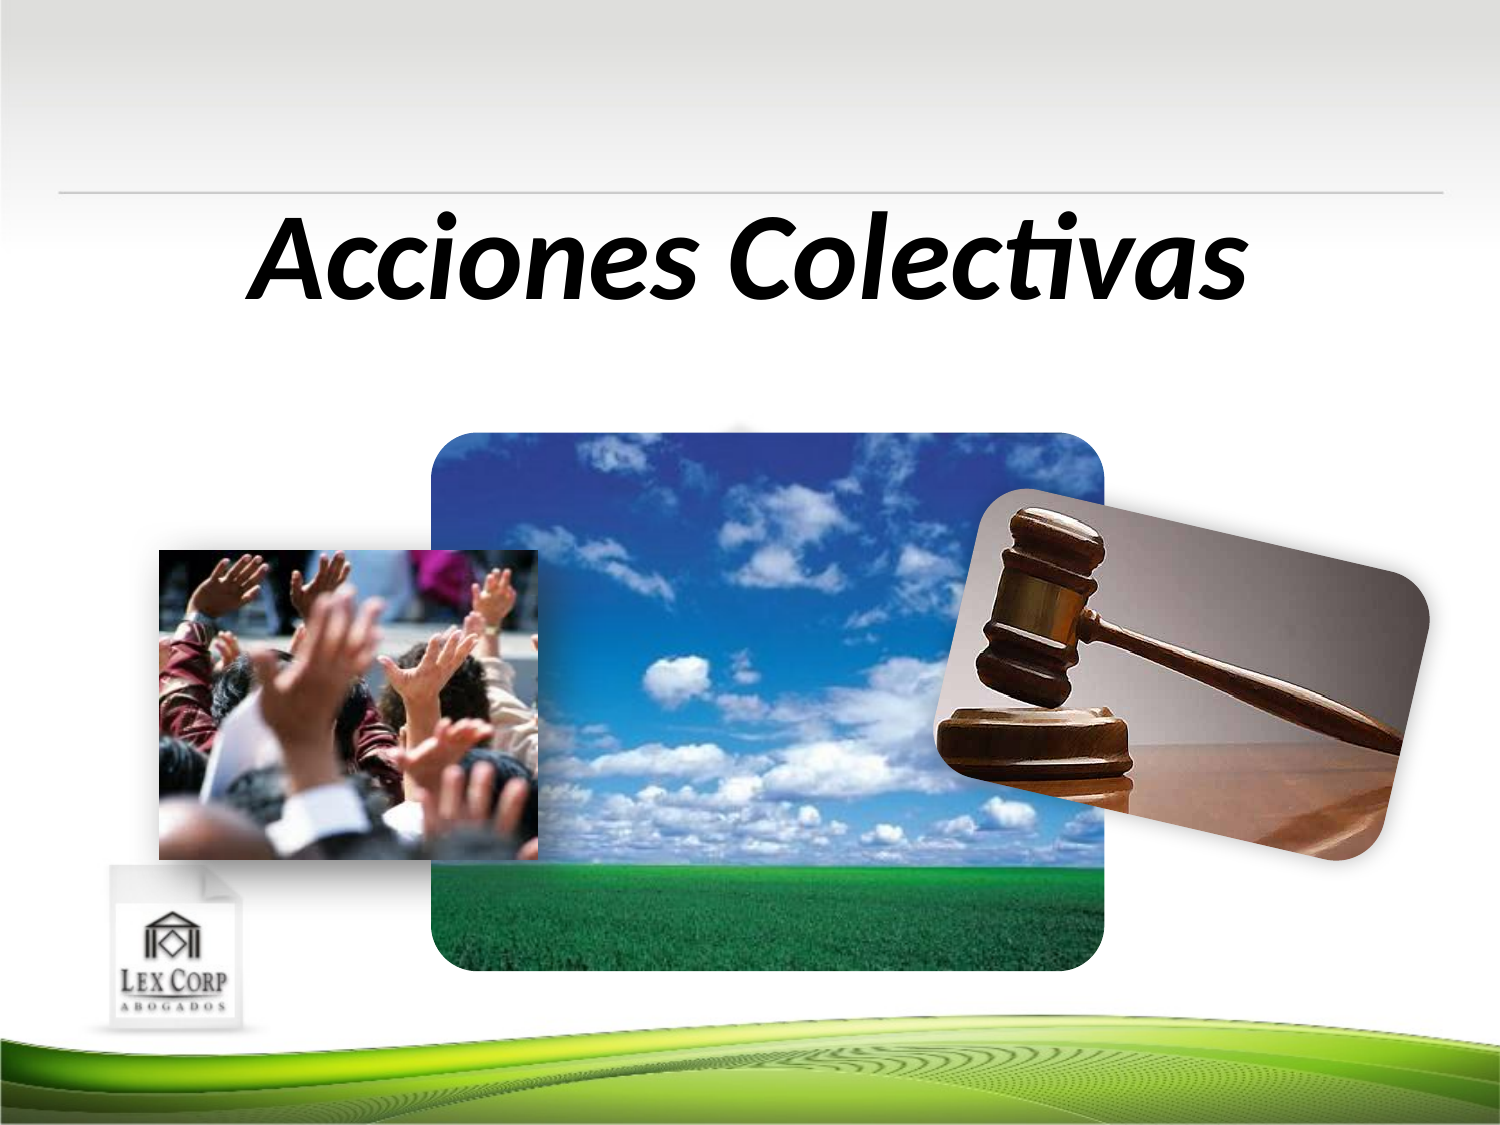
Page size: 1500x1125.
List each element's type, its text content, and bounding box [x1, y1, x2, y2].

title Acciones Colectivas [0, 137, 1500, 362]
picture [0, 362, 1500, 1125]
picture [0, 0, 1500, 137]
